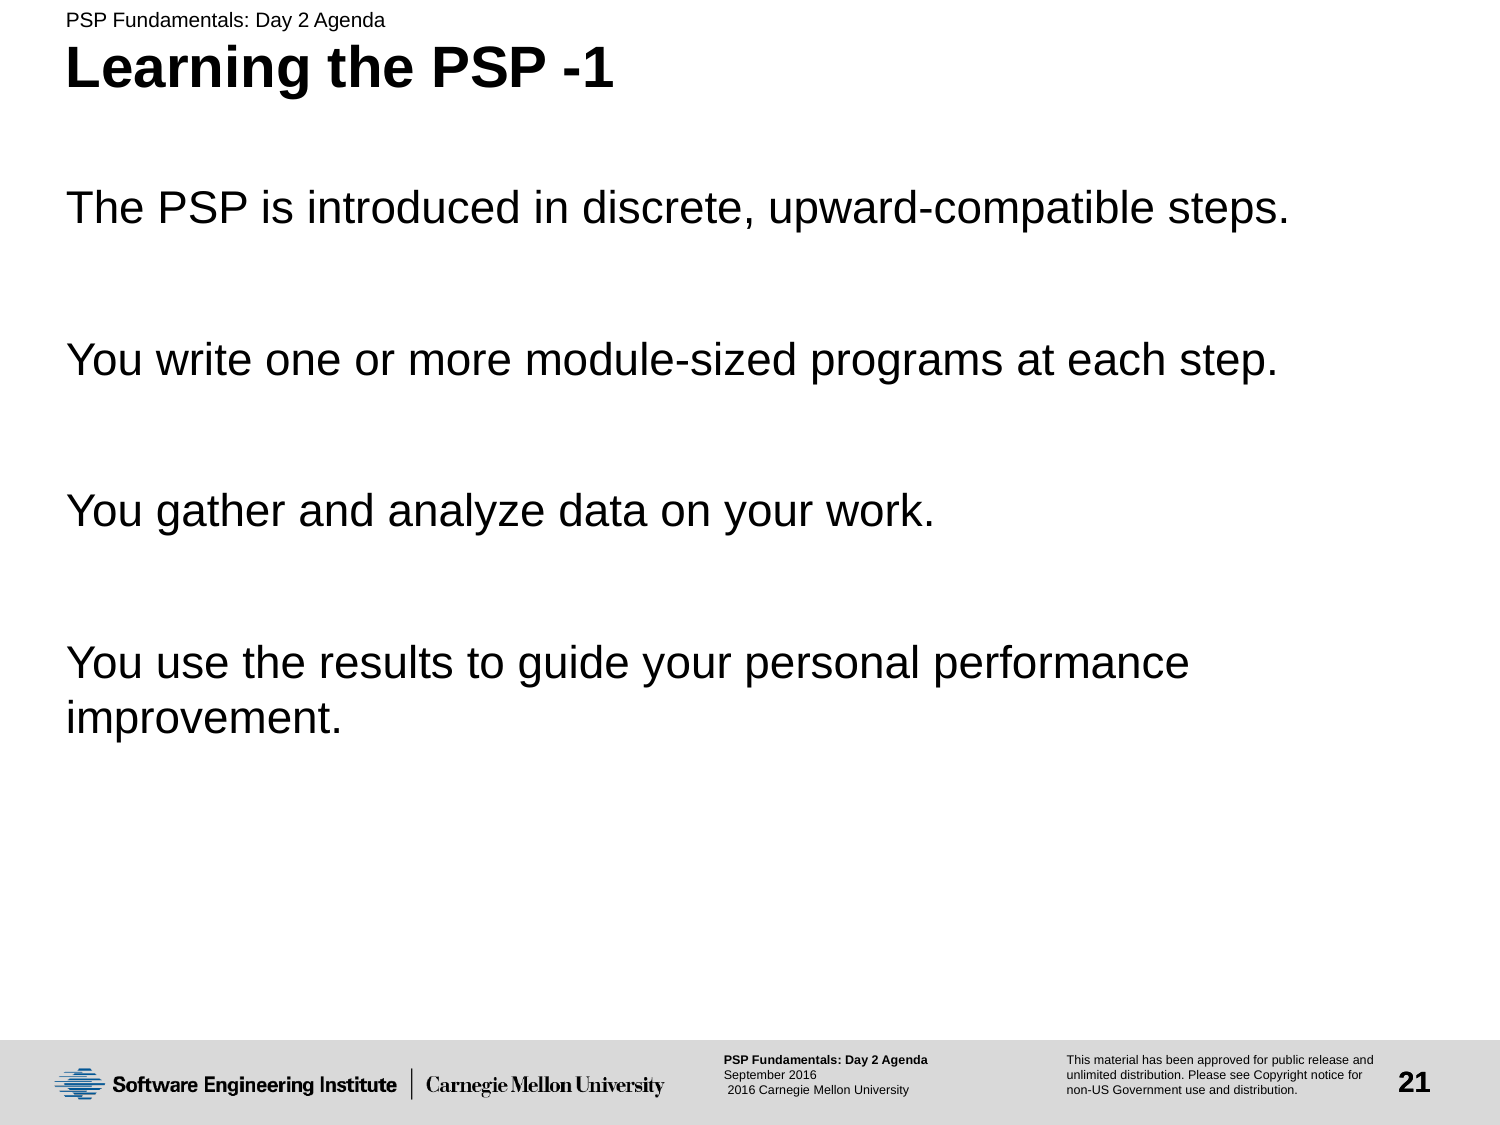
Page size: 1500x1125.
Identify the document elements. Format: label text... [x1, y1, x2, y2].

list The PSP is introduced in discrete, upward-compatible steps. You write one or more module-sized programs at each step. You gather and analyze data on your work. You use the results to guide your personal performance improvement. [65, 177, 1431, 1000]
title Learning the PSP -1 [65, 37, 1430, 148]
picture [46, 1061, 673, 1104]
